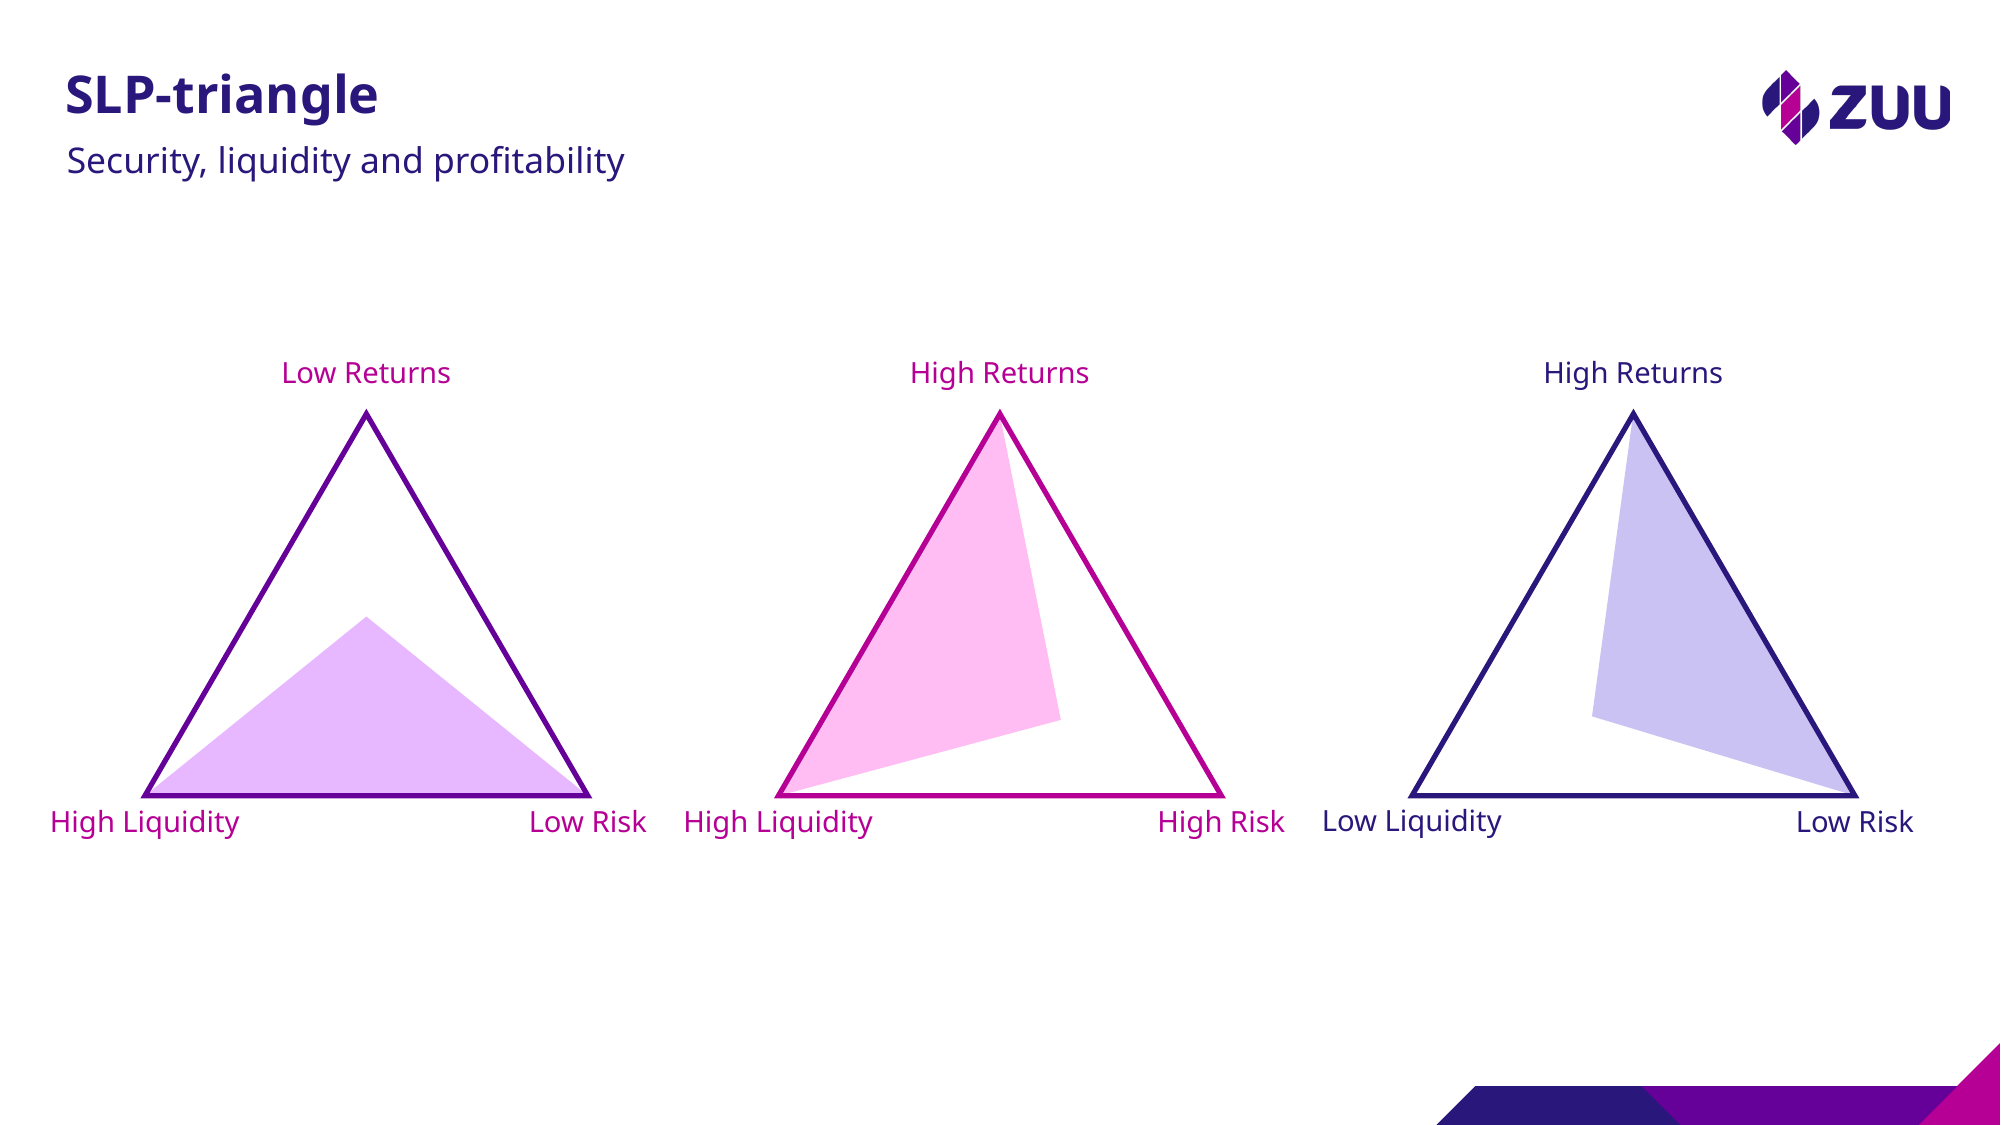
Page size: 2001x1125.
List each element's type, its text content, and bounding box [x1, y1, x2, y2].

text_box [1411, 411, 1855, 796]
text_box High Liquidity [0, 795, 346, 846]
slide_number 3 [1500, 1042, 1950, 1103]
subtitle Security, liquidity and profitability [52, 128, 1950, 197]
text_box High Returns [1432, 346, 1835, 397]
text_box Low Risk [387, 796, 577, 846]
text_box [144, 413, 588, 796]
text_box Low Risk [1654, 795, 2000, 846]
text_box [778, 413, 1222, 796]
text_box High Liquidity [577, 795, 980, 846]
text_box High Returns [799, 346, 1201, 397]
text_box Low Liquidity [1211, 794, 1613, 845]
text_box Low Returns [165, 346, 568, 397]
title SLP-triangle [50, 50, 1950, 145]
text_box High Risk [1020, 796, 1423, 846]
